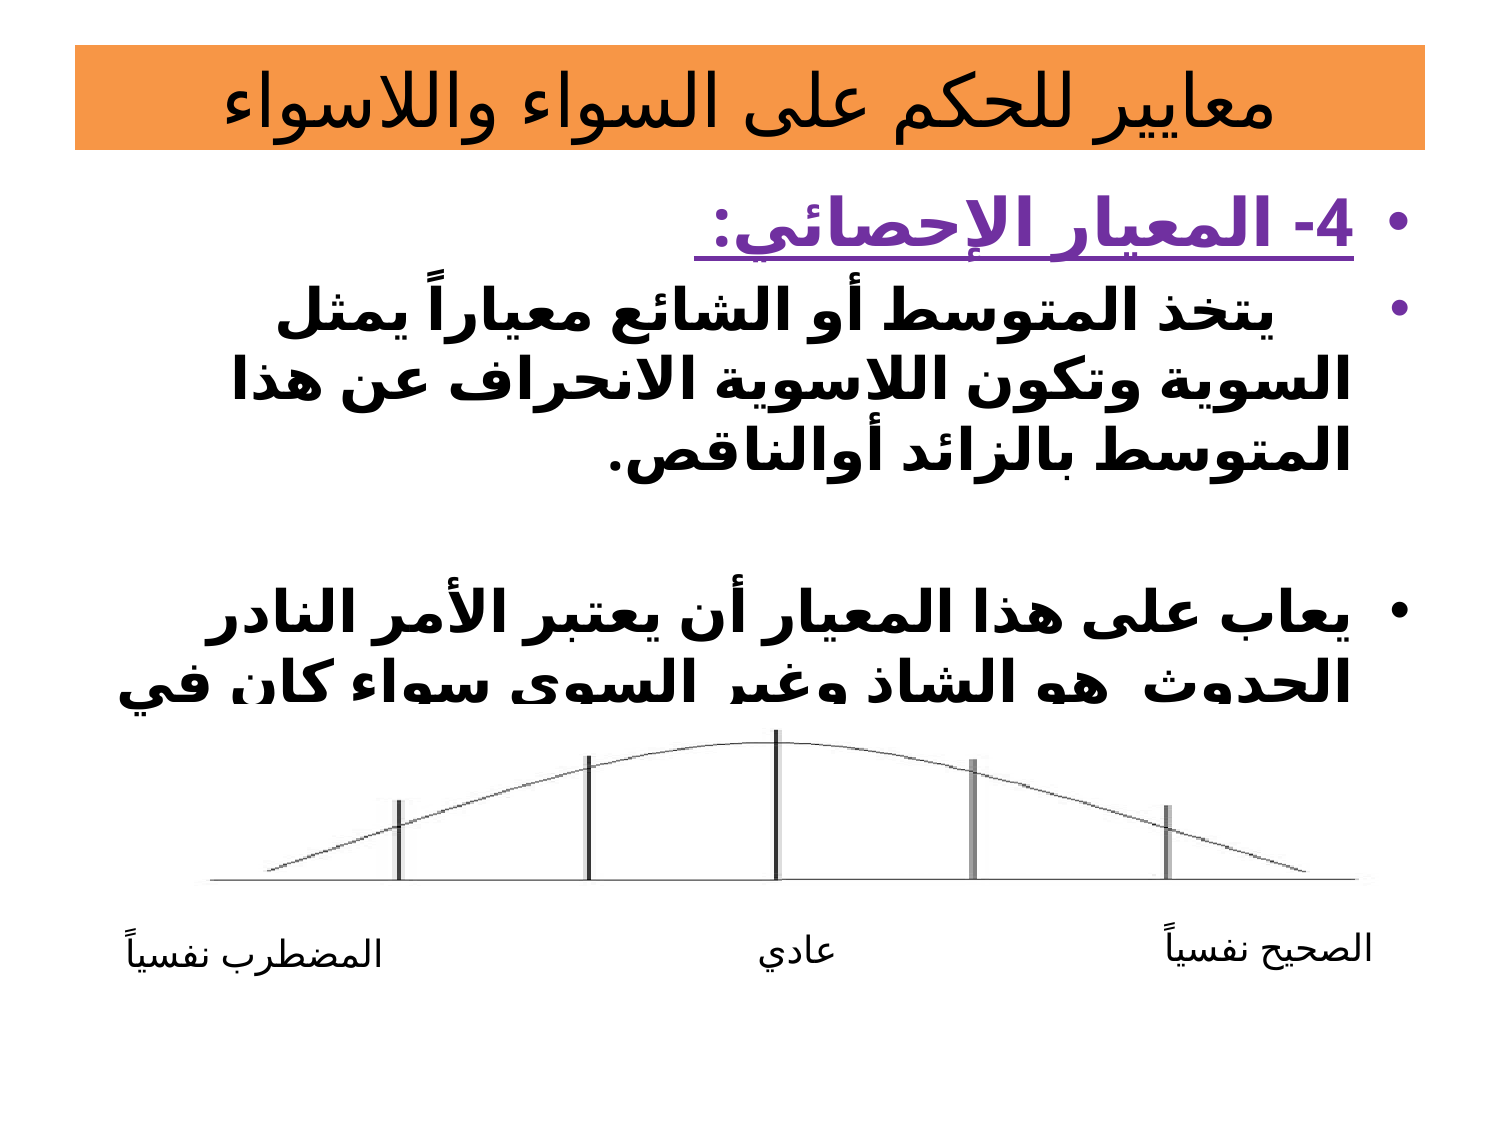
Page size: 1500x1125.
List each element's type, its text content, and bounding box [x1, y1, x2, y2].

text_box الصحيح نفسياً [1149, 916, 1393, 977]
list 4- المعيار الإحصائي: يتخذ المتوسط أو الشائع معياراً يمثل السوية وتكون اللاسوية الانحراف عن هذا المتوسط بالزائد أوالناقص. يعاب على هذا المعيار أن يعتبر الأمر النادر الحدوث هو الشاذ وغير السوي سواء كان في الطرف الإيجابي أو السلبي. [75, 172, 1425, 1005]
text_box المضطرب نفسياً [110, 922, 403, 983]
picture [194, 703, 1400, 894]
title معايير للحكم على السواء واللاسواء [75, 45, 1425, 150]
text_box عادي [742, 918, 852, 979]
